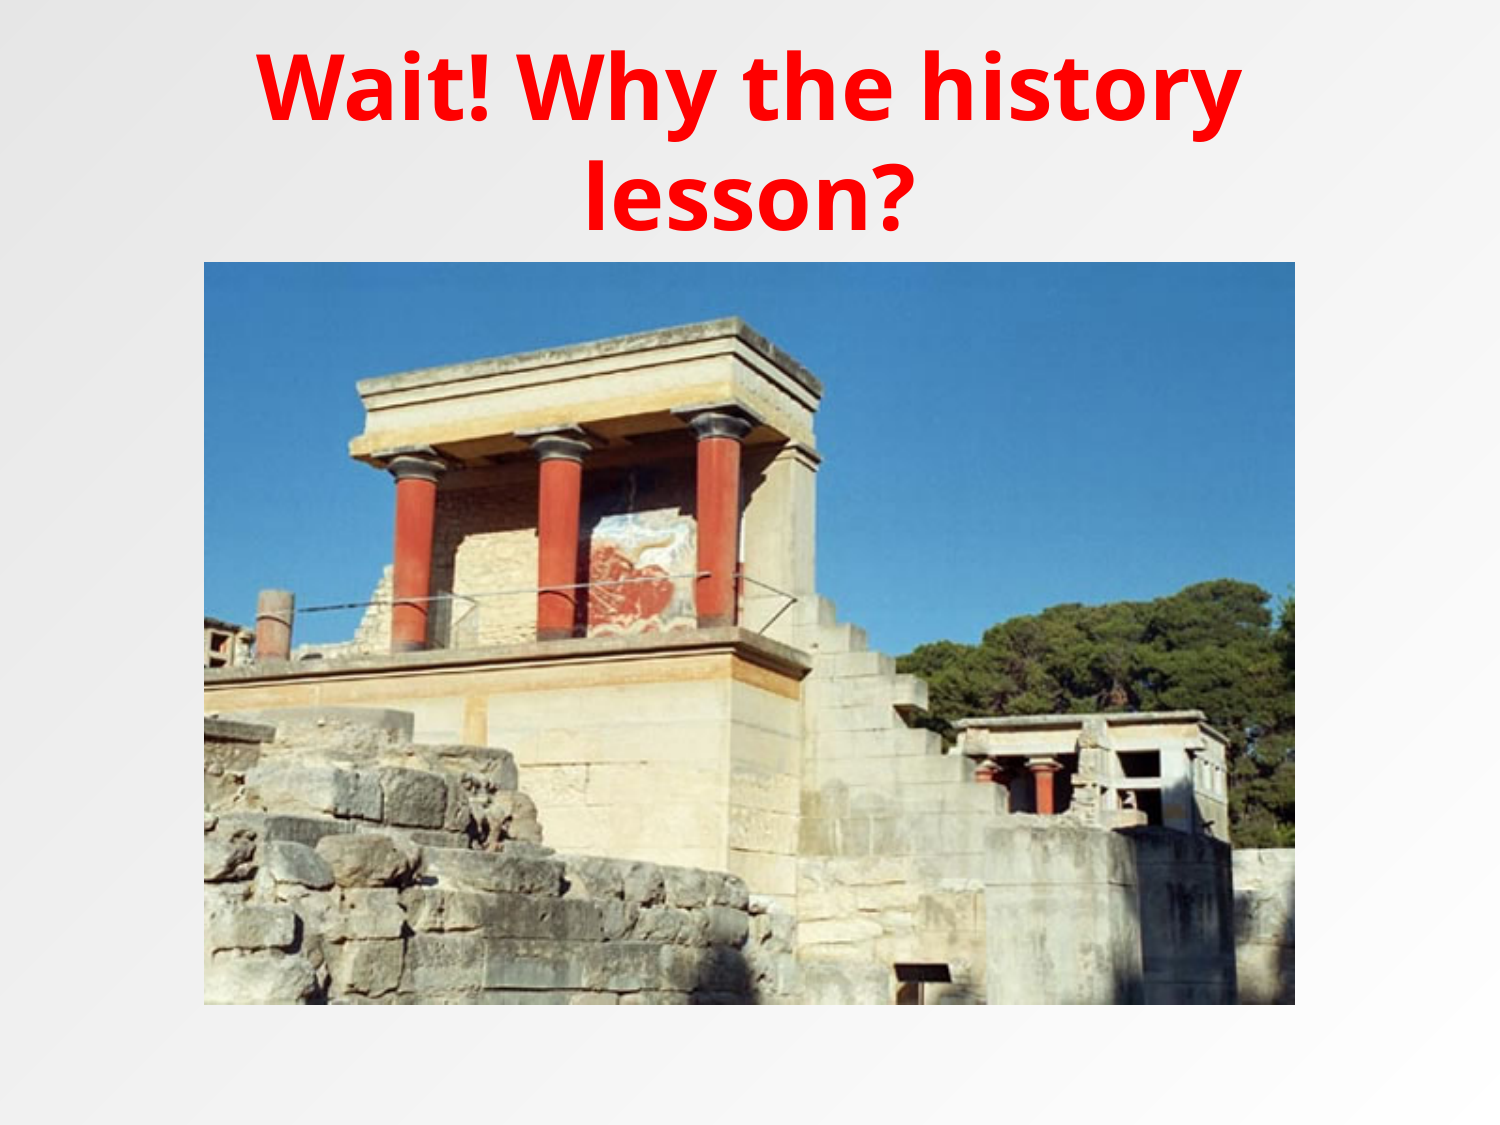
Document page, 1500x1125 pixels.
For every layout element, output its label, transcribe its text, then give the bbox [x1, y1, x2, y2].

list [204, 262, 1296, 1006]
title Wait! Why the history lesson? [74, 44, 1426, 233]
